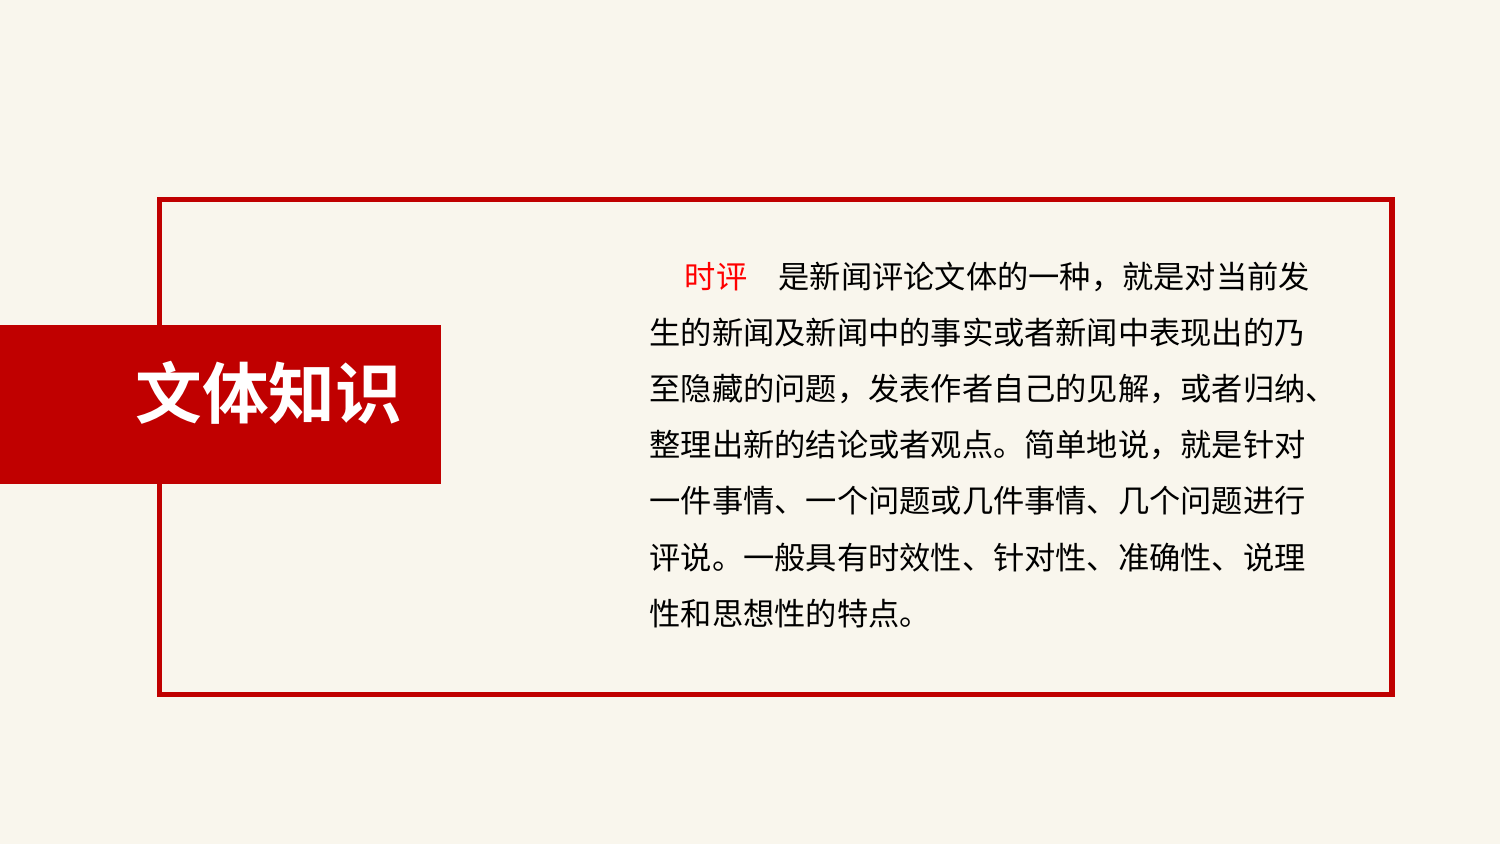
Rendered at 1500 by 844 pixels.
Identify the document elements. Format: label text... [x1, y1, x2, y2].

text_box 文体知识 [124, 346, 414, 438]
text_box [0, 325, 441, 484]
text_box 时评 是新闻评论文体的一种，就是对当前发生的新闻及新闻中的事实或者新闻中表现出的乃至隐藏的问题，发表作者自己的见解，或者归纳、整理出新的结论或者观点。简单地说，就是针对一件事情、一个问题或几件事情、几个问题进行评说。一般具有时效性、针对性、准确性、说理性和思想性的特点。 [638, 232, 1333, 638]
text_box [158, 198, 1393, 696]
